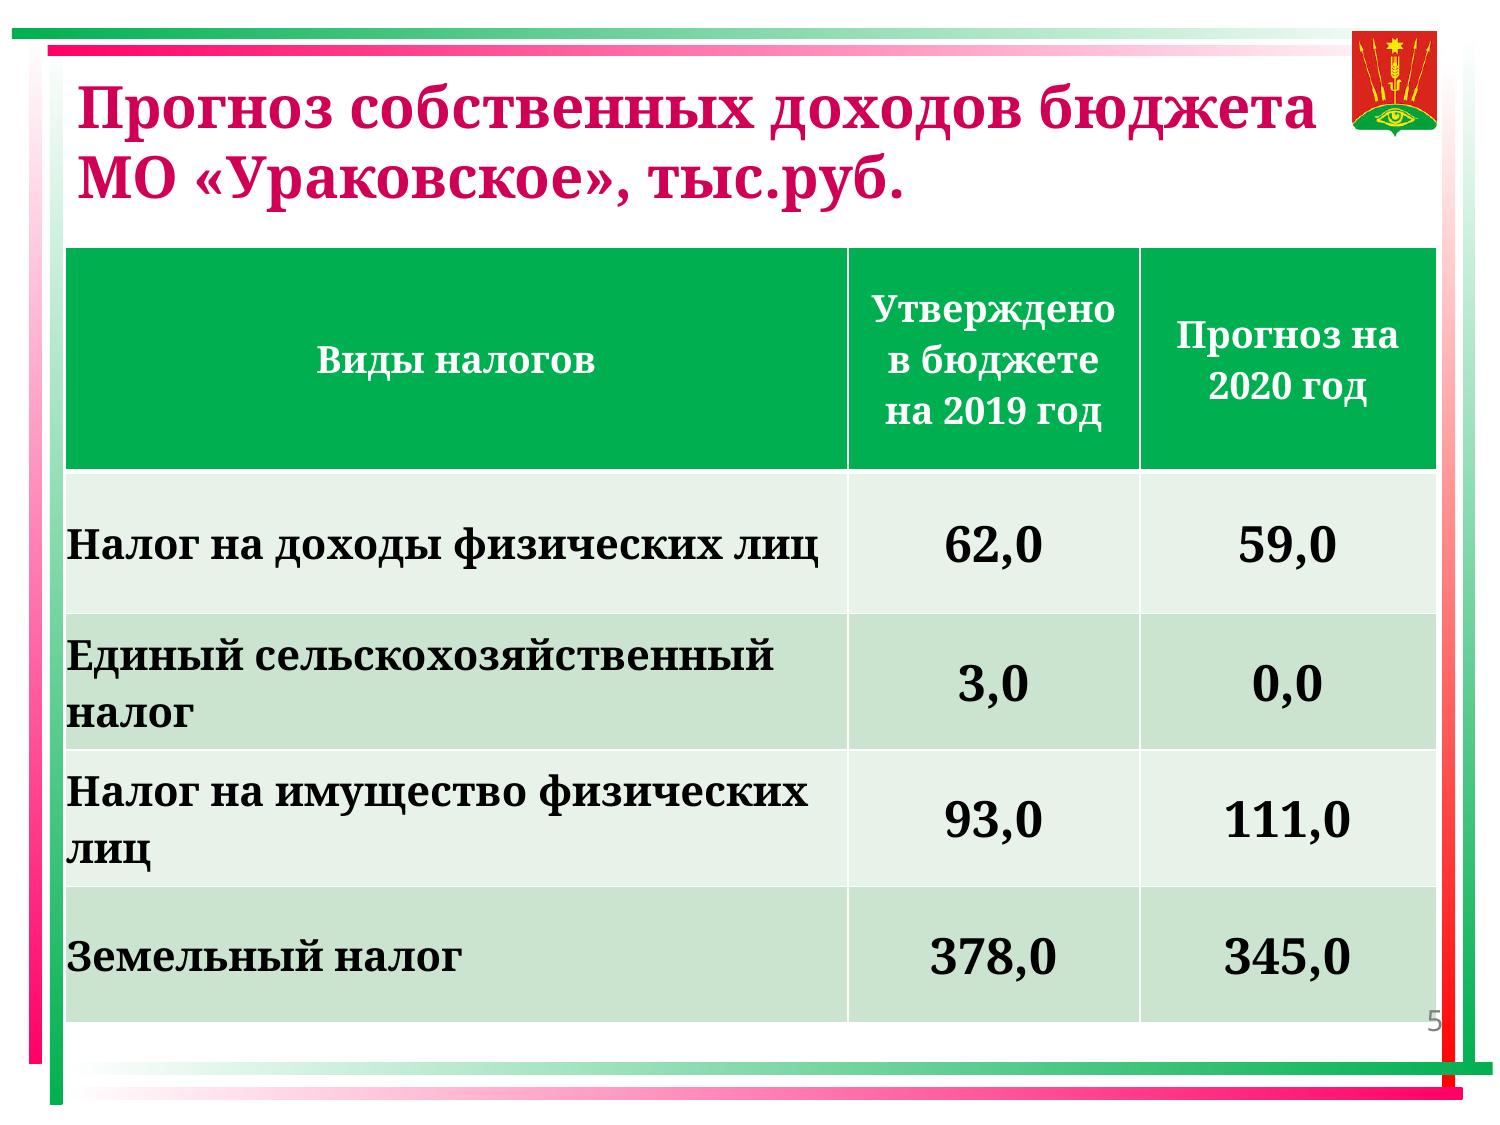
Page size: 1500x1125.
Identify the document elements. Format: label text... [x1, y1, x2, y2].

table_cell 3,0 [849, 614, 1139, 749]
table_cell 93,0 [849, 751, 1139, 886]
picture [1352, 31, 1437, 138]
table_header Утверждено в бюджете на 2019 год [849, 248, 1139, 469]
table_cell 345,0 [1141, 887, 1436, 1022]
table_cell 0,0 [1141, 614, 1436, 749]
table_cell 59,0 [1141, 474, 1436, 613]
slide_number 5 [1411, 999, 1463, 1051]
table_cell Единый сельскохозяйственный налог [66, 614, 847, 749]
table_cell Налог на имущество физических лиц [66, 751, 847, 886]
table_cell 111,0 [1141, 751, 1436, 886]
table_cell Земельный налог [66, 887, 847, 1022]
table_header Прогноз на 2020 год [1141, 248, 1436, 469]
title Прогноз собственных доходов бюджета МО «Ураковское», тыс.руб. [62, 62, 1375, 200]
table_cell 378,0 [849, 887, 1139, 1022]
table_cell 62,0 [849, 474, 1139, 613]
table_header Виды налогов [66, 248, 847, 469]
table_cell Налог на доходы физических лиц [66, 474, 847, 613]
